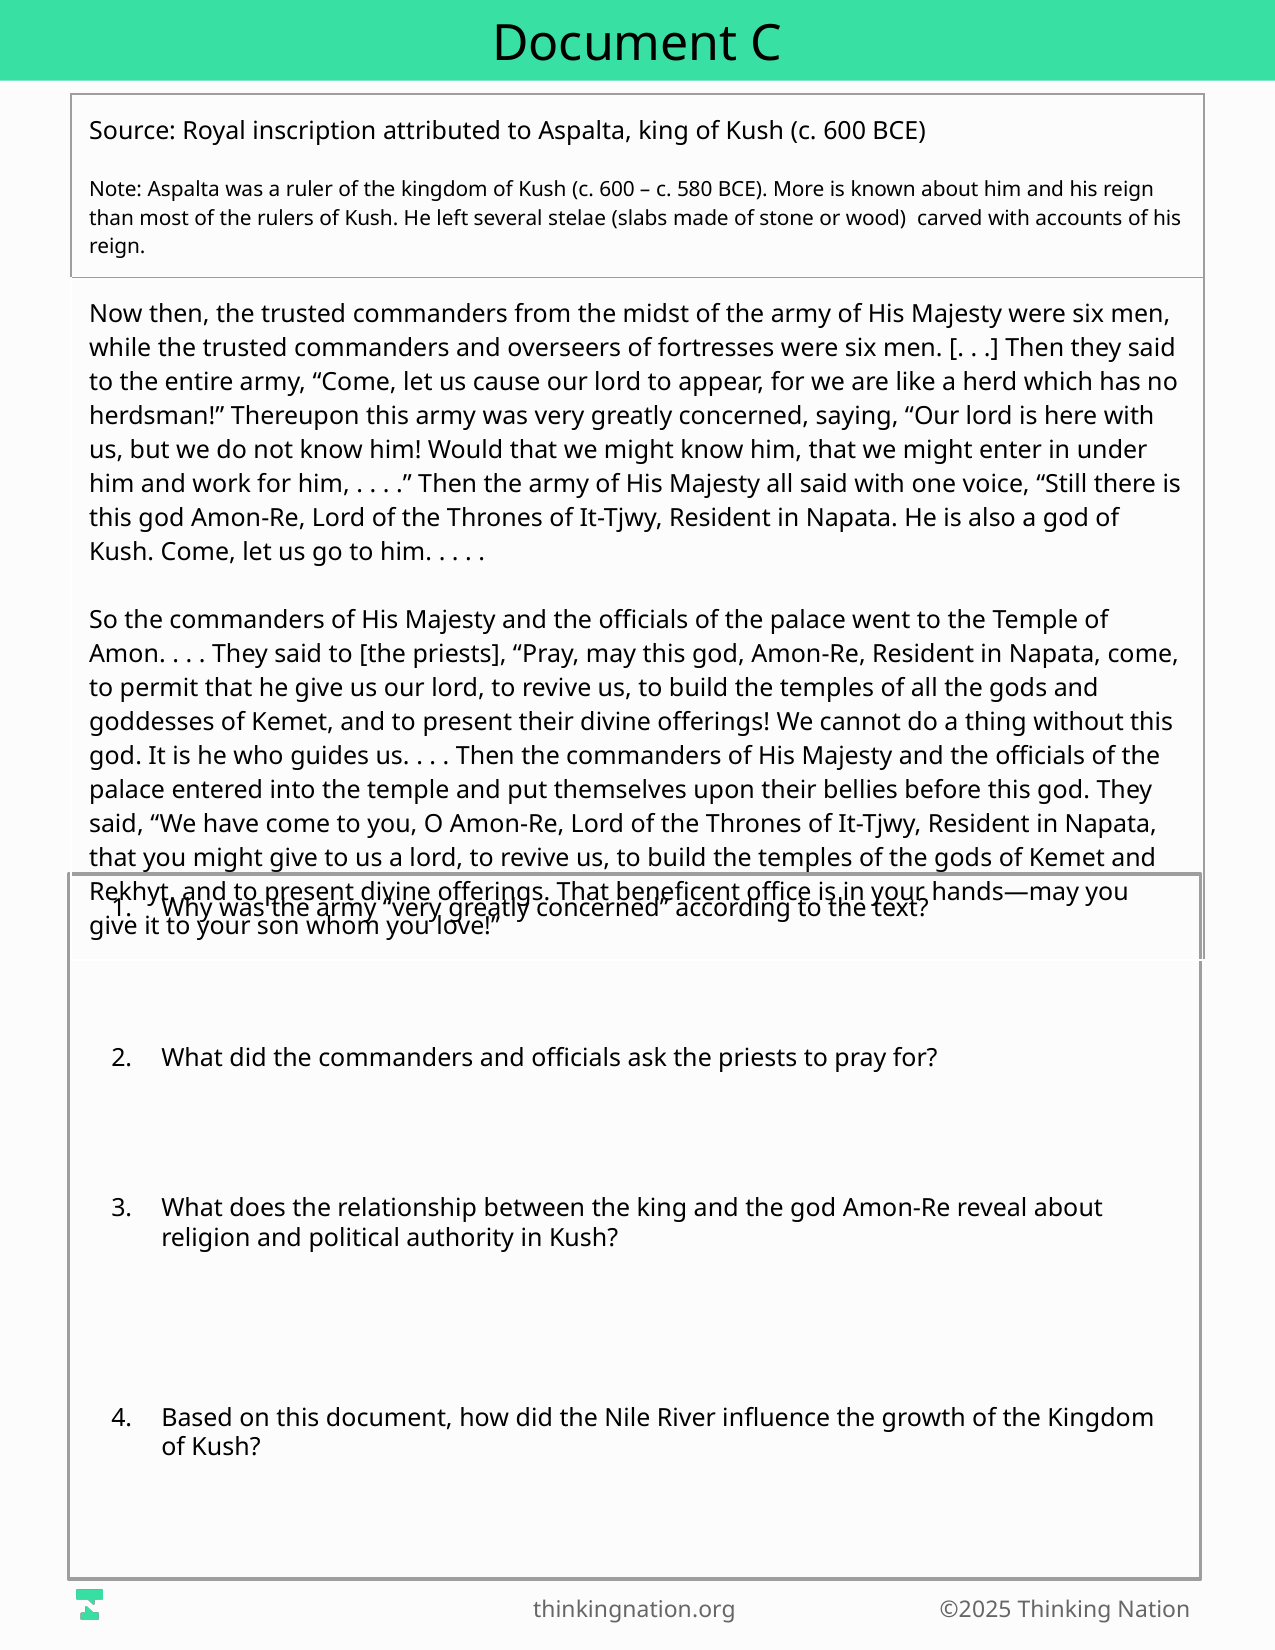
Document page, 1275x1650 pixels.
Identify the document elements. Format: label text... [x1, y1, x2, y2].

text_box Why was the army “very greatly concerned” according to the text? What did the commanders and officials ask the priests to pray for? What does the relationship between the king and the god Amon-Re reveal about religion and political authority in Kush? Based on this document, how did the Nile River influence the growth of the Kingdom of Kush? [68, 873, 1201, 1579]
table_header Source: Royal inscription attributed to Aspalta, king of Kush (c. 600 BCE) Note: Aspalta was a ruler of the kingdom of Kush (c. 600 – c. 580 BCE). More is known about him and his reign than most of the rulers of Kush. He left several stelae (slabs made of stone or wood) carved with accounts of his reign. [72, 95, 1203, 277]
picture [68, 1582, 111, 1626]
text_box ©2025 Thinking Nation [904, 1578, 1207, 1630]
table_cell Now then, the trusted commanders from the midst of the army of His Majesty were six men, while the trusted commanders and overseers of fortresses were six men. [. . .] Then they said to the entire army, “Come, let us cause our lord to appear, for we are like a herd which has no herdsman!” Thereupon this army was very greatly concerned, saying, “Our lord is here with us, but we do not know him! Would that we might know him, that we might enter in under him and work for him, . . . .” Then the army of His Majesty all said with one voice, “Still there is this god Amon-Re, Lord of the Thrones of It-Tjwy, Resident in Napata. He is also a god of Kush. Come, let us go to him. . . . . So the commanders of His Majesty and the officials of the palace went to the Temple of Amon. . . . They said to [the priests], “Pray, may this god, Amon-Re, Resident in Napata, come, to permit that he give us our lord, to revive us, to build the temples of all the gods and goddesses of Kemet, and to present their divine offerings! We cannot do a thing without this god. It is he who guides us. . . . Then the commanders of His Majesty and the officials of the palace entered into the temple and put themselves upon their bellies before this god. They said, “We have come to you, O Amon-Re, Lord of the Thrones of It-Tjwy, Resident in Napata, that you might give to us a lord, to revive us, to build the temples of the gods of Kemet and Rekhyt, and to present divine offerings. That beneficent office is in your hands—may you give it to your son whom you love!” [72, 278, 1203, 959]
text_box thinkingnation.org [483, 1578, 786, 1630]
text_box Document C [0, 0, 1275, 81]
